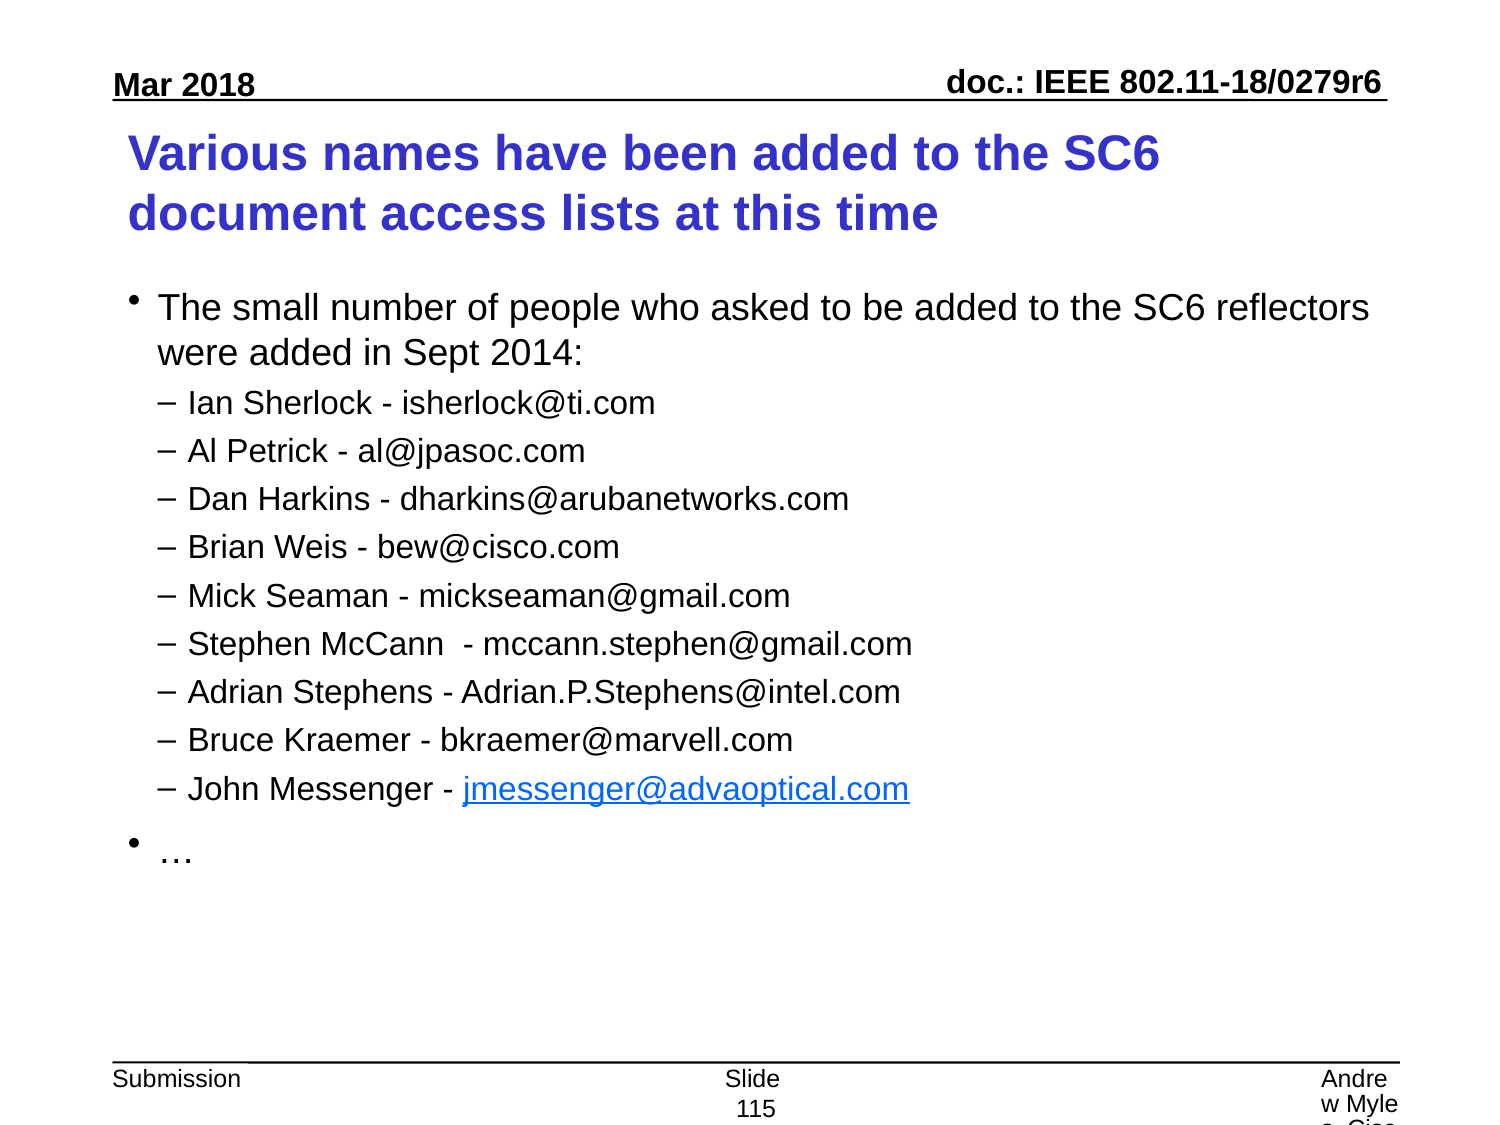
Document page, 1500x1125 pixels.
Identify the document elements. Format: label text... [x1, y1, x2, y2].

slide_number Slide 115 [709, 1061, 803, 1093]
footer Andrew Myles, Cisco [1320, 1061, 1402, 1093]
list The small number of people who asked to be added to the SC6 reflectors were added in Sept 2014: Ian Sherlock - isherlock@ti.com Al Petrick - al@jpasoc.com Dan Harkins - dharkins@arubanetworks.com Brian Weis - bew@cisco.com Mick Seaman - mickseaman@gmail.com Stephen McCann - mccann.stephen@gmail.com Adrian Stephens - Adrian.P.Stephens@intel.com Bruce Kraemer - bkraemer@marvell.com John Messenger - jmessenger@advaoptical.com … [112, 275, 1388, 950]
title Various names have been added to the SC6 document access lists at this time [112, 112, 1388, 275]
